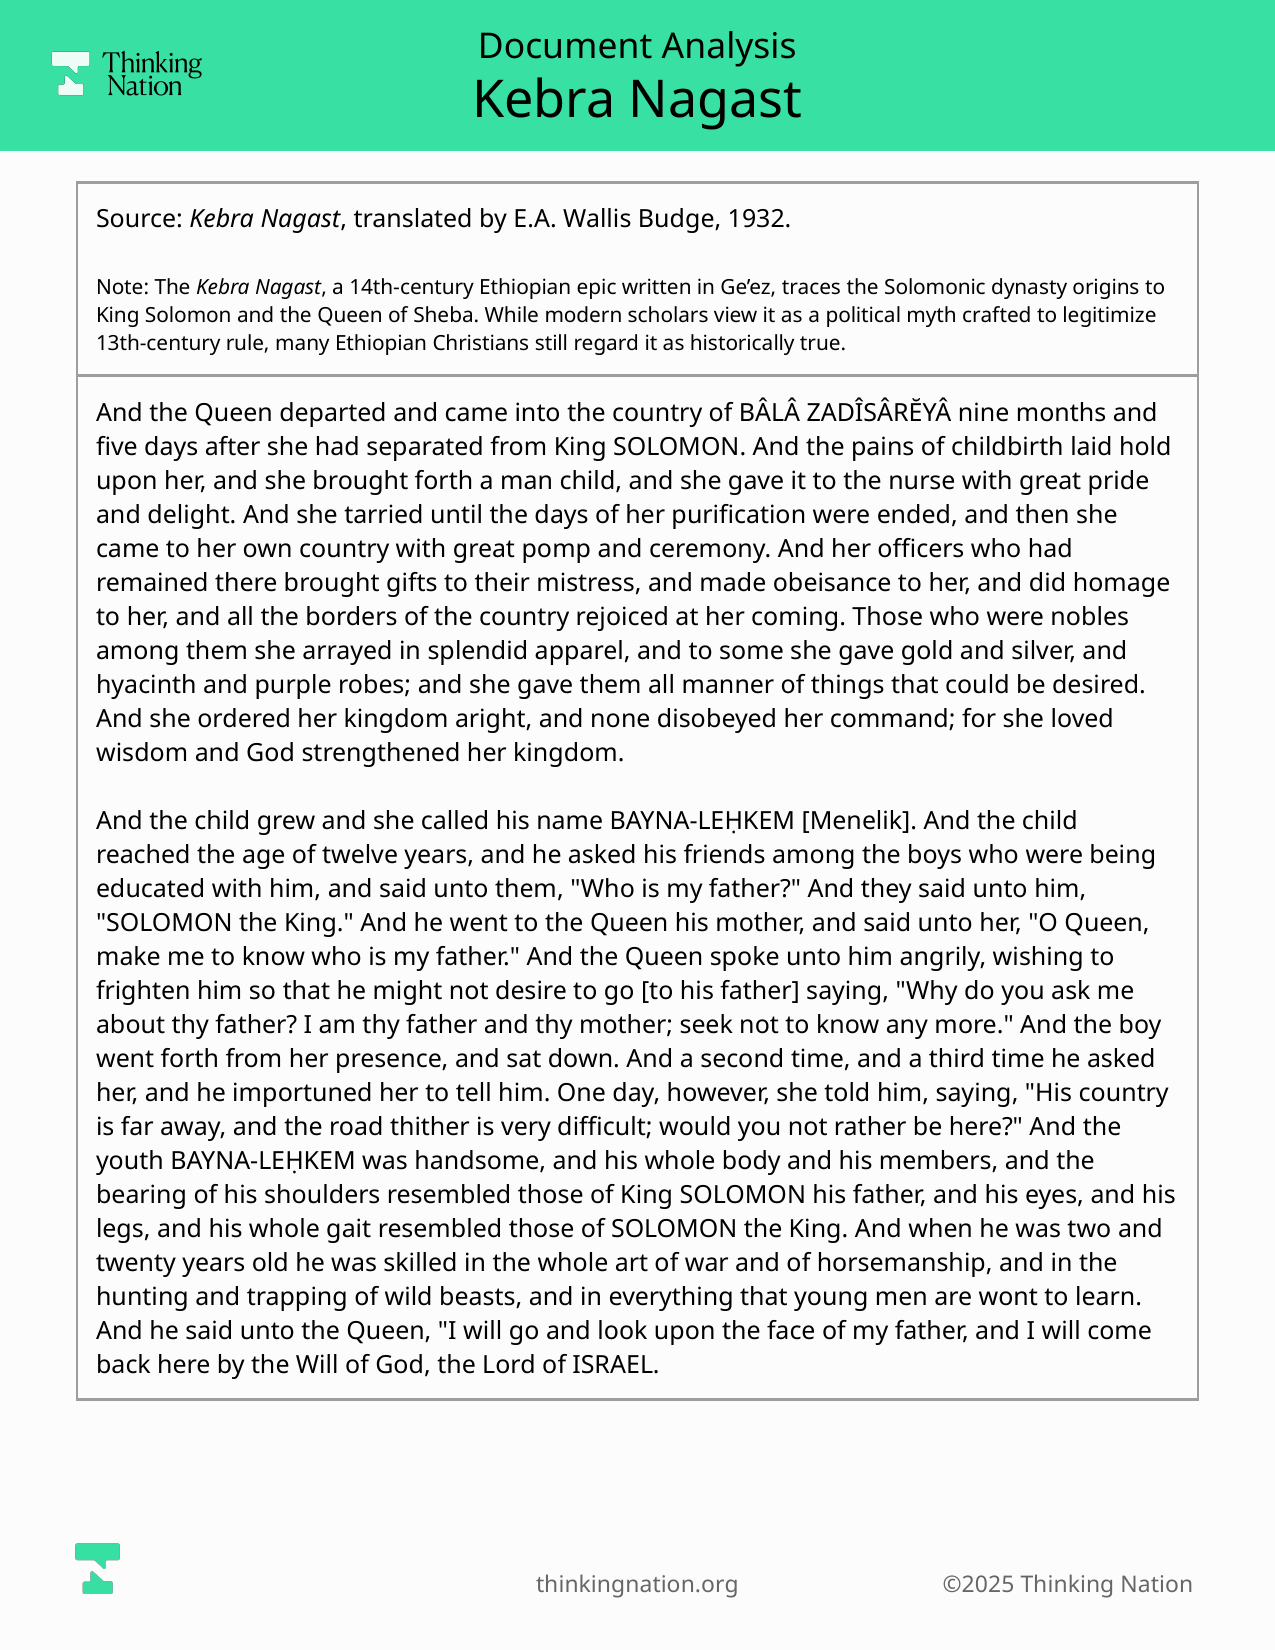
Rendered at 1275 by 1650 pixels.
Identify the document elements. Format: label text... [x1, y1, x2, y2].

table_cell And the Queen departed and came into the country of BÂLÂ ZADÎSÂRĔYÂ nine months and five days after she had separated from King SOLOMON. And the pains of childbirth laid hold upon her, and she brought forth a man child, and she gave it to the nurse with great pride and delight. And she tarried until the days of her purification were ended, and then she came to her own country with great pomp and ceremony. And her officers who had remained there brought gifts to their mistress, and made obeisance to her, and did homage to her, and all the borders of the country rejoiced at her coming. Those who were nobles among them she arrayed in splendid apparel, and to some she gave gold and silver, and hyacinth and purple robes; and she gave them all manner of things that could be desired. And she ordered her kingdom aright, and none disobeyed her command; for she loved wisdom and God strengthened her kingdom. And the child grew and she called his name BAYNA-LEḤKEM [Menelik]. And the child reached the age of twelve years, and he asked his friends among the boys who were being educated with him, and said unto them, "Who is my father?" And they said unto him, "SOLOMON the King." And he went to the Queen his mother, and said unto her, "O Queen, make me to know who is my father." And the Queen spoke unto him angrily, wishing to frighten him so that he might not desire to go [to his father] saying, "Why do you ask me about thy father? I am thy father and thy mother; seek not to know any more." And the boy went forth from her presence, and sat down. And a second time, and a third time he asked her, and he importuned her to tell him. One day, however, she told him, saying, "His country is far away, and the road thither is very difficult; would you not rather be here?" And the youth BAYNA-LEḤKEM was handsome, and his whole body and his members, and the bearing of his shoulders resembled those of King SOLOMON his father, and his eyes, and his legs, and his whole gait resembled those of SOLOMON the King. And when he was two and twenty years old he was skilled in the whole art of war and of horsemanship, and in the hunting and trapping of wild beasts, and in everything that young men are wont to learn. And he said unto the Queen, "I will go and look upon the face of my father, and I will come back here by the Will of God, the Lord of ISRAEL. [78, 377, 1197, 1398]
text_box Document Analysis Kebra Nagast [0, 0, 1275, 151]
text_box thinkingnation.org [486, 1553, 789, 1605]
picture [62, 1533, 133, 1604]
table_header Source: Kebra Nagast, translated by E.A. Wallis Budge, 1932. Note: The Kebra Nagast, a 14th-century Ethiopian epic written in Ge’ez, traces the Solomonic dynasty origins to King Solomon and the Queen of Sheba. While modern scholars view it as a political myth crafted to legitimize 13th-century rule, many Ethiopian Christians still regard it as historically true. [78, 184, 1197, 374]
text_box ©2025 Thinking Nation [907, 1553, 1210, 1605]
picture [35, 37, 207, 109]
